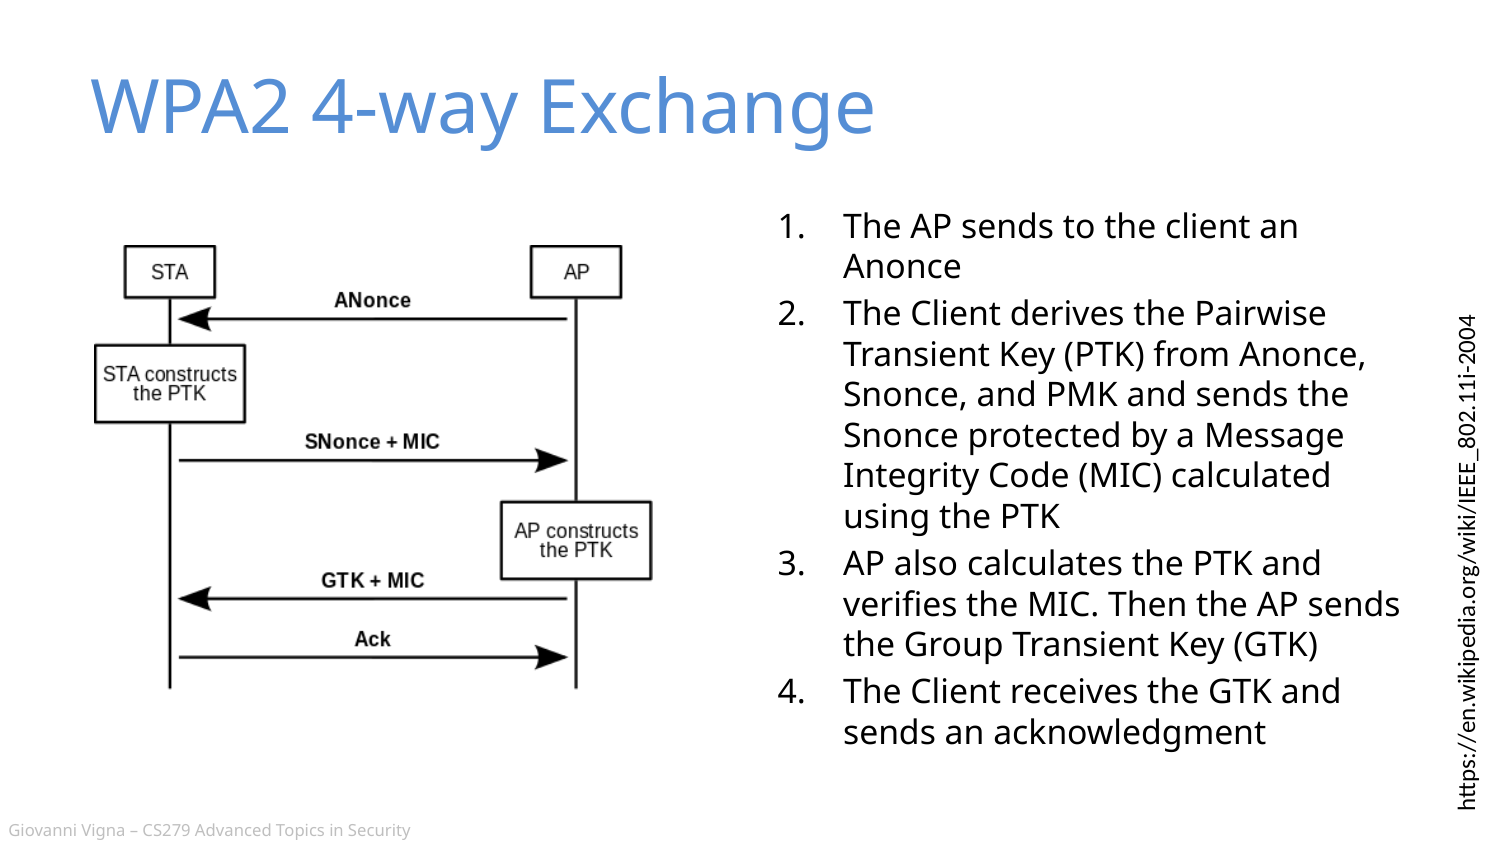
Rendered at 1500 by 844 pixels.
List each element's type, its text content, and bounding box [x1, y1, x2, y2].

title WPA2 4-way Exchange [75, 33, 1425, 175]
text_box https://en.wikipedia.org/wiki/IEEE_802.11i-2004 [1442, 300, 1488, 826]
list The AP sends to the client an Anonce The Client derives the Pairwise Transient Key (PTK) from Anonce, Snonce, and PMK and sends the Snonce protected by a Message Integrity Code (MIC) calculated using the PTK AP also calculates the PTK and verifies the MIC. Then the AP sends the Group Transient Key (GTK) The Client receives the GTK and sends an acknowledgment [762, 196, 1425, 806]
picture [93, 245, 654, 691]
